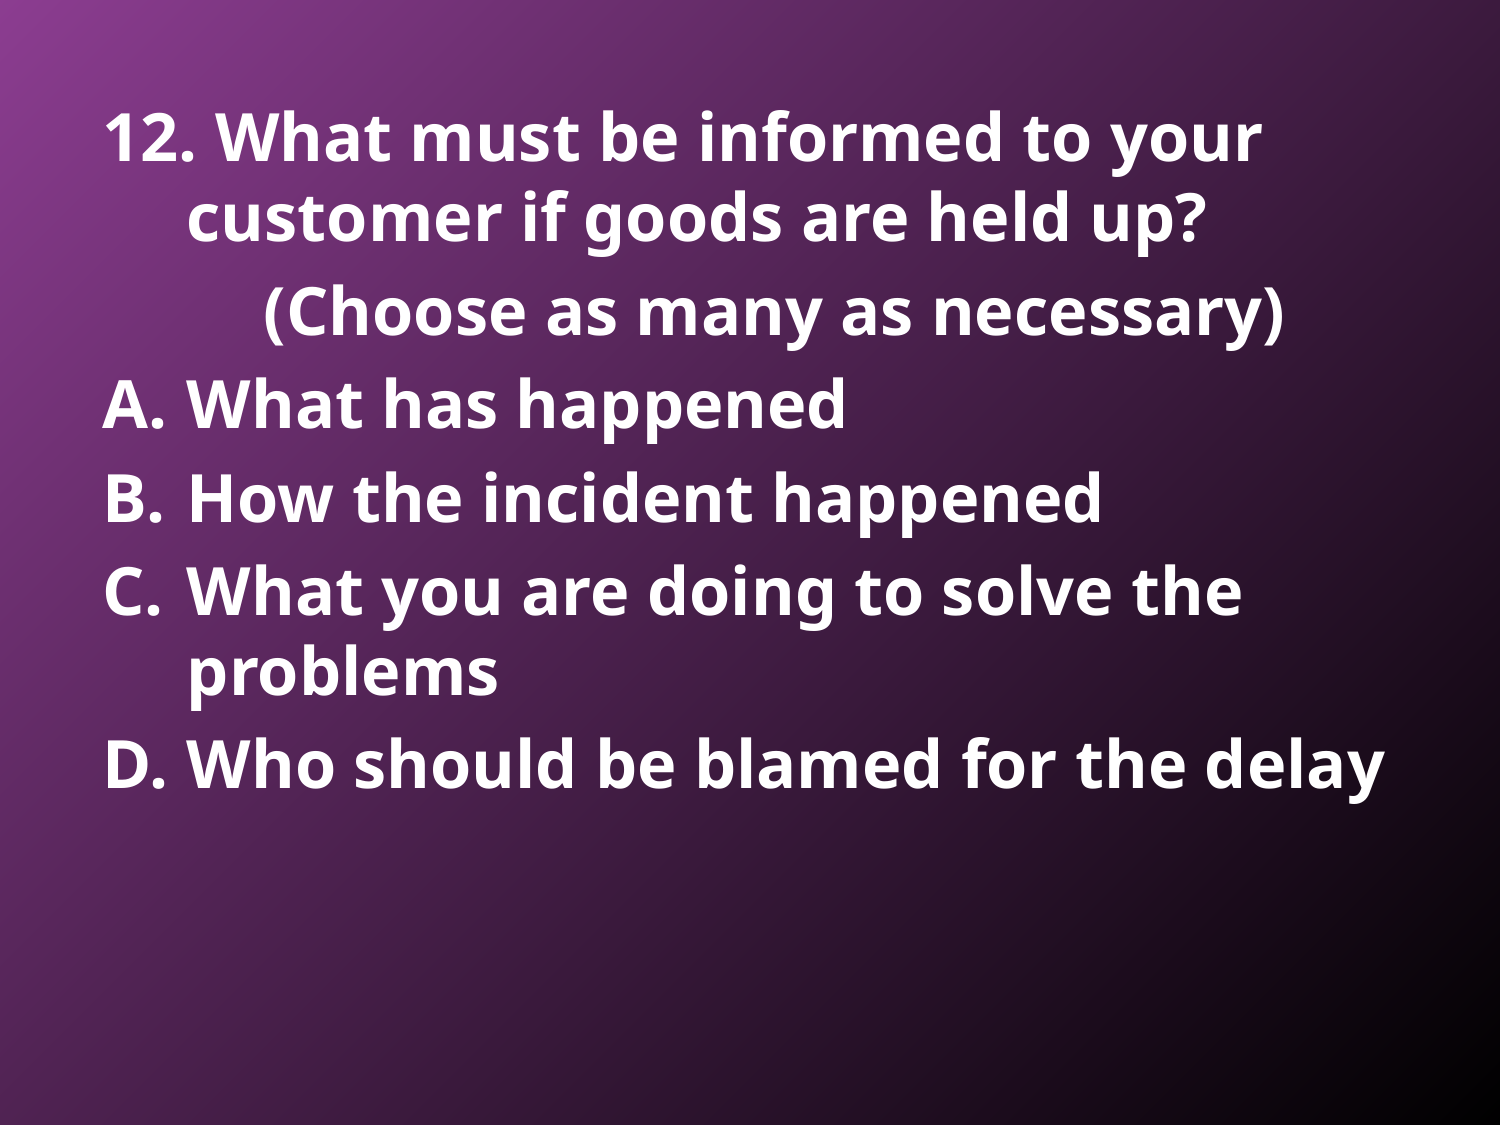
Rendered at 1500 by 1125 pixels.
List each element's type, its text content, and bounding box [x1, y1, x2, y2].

subtitle 12. What must be informed to your customer if goods are held up? (Choose as many as necessary) What has happened How the incident happened What you are doing to solve the problems Who should be blamed for the delay [87, 87, 1463, 1063]
